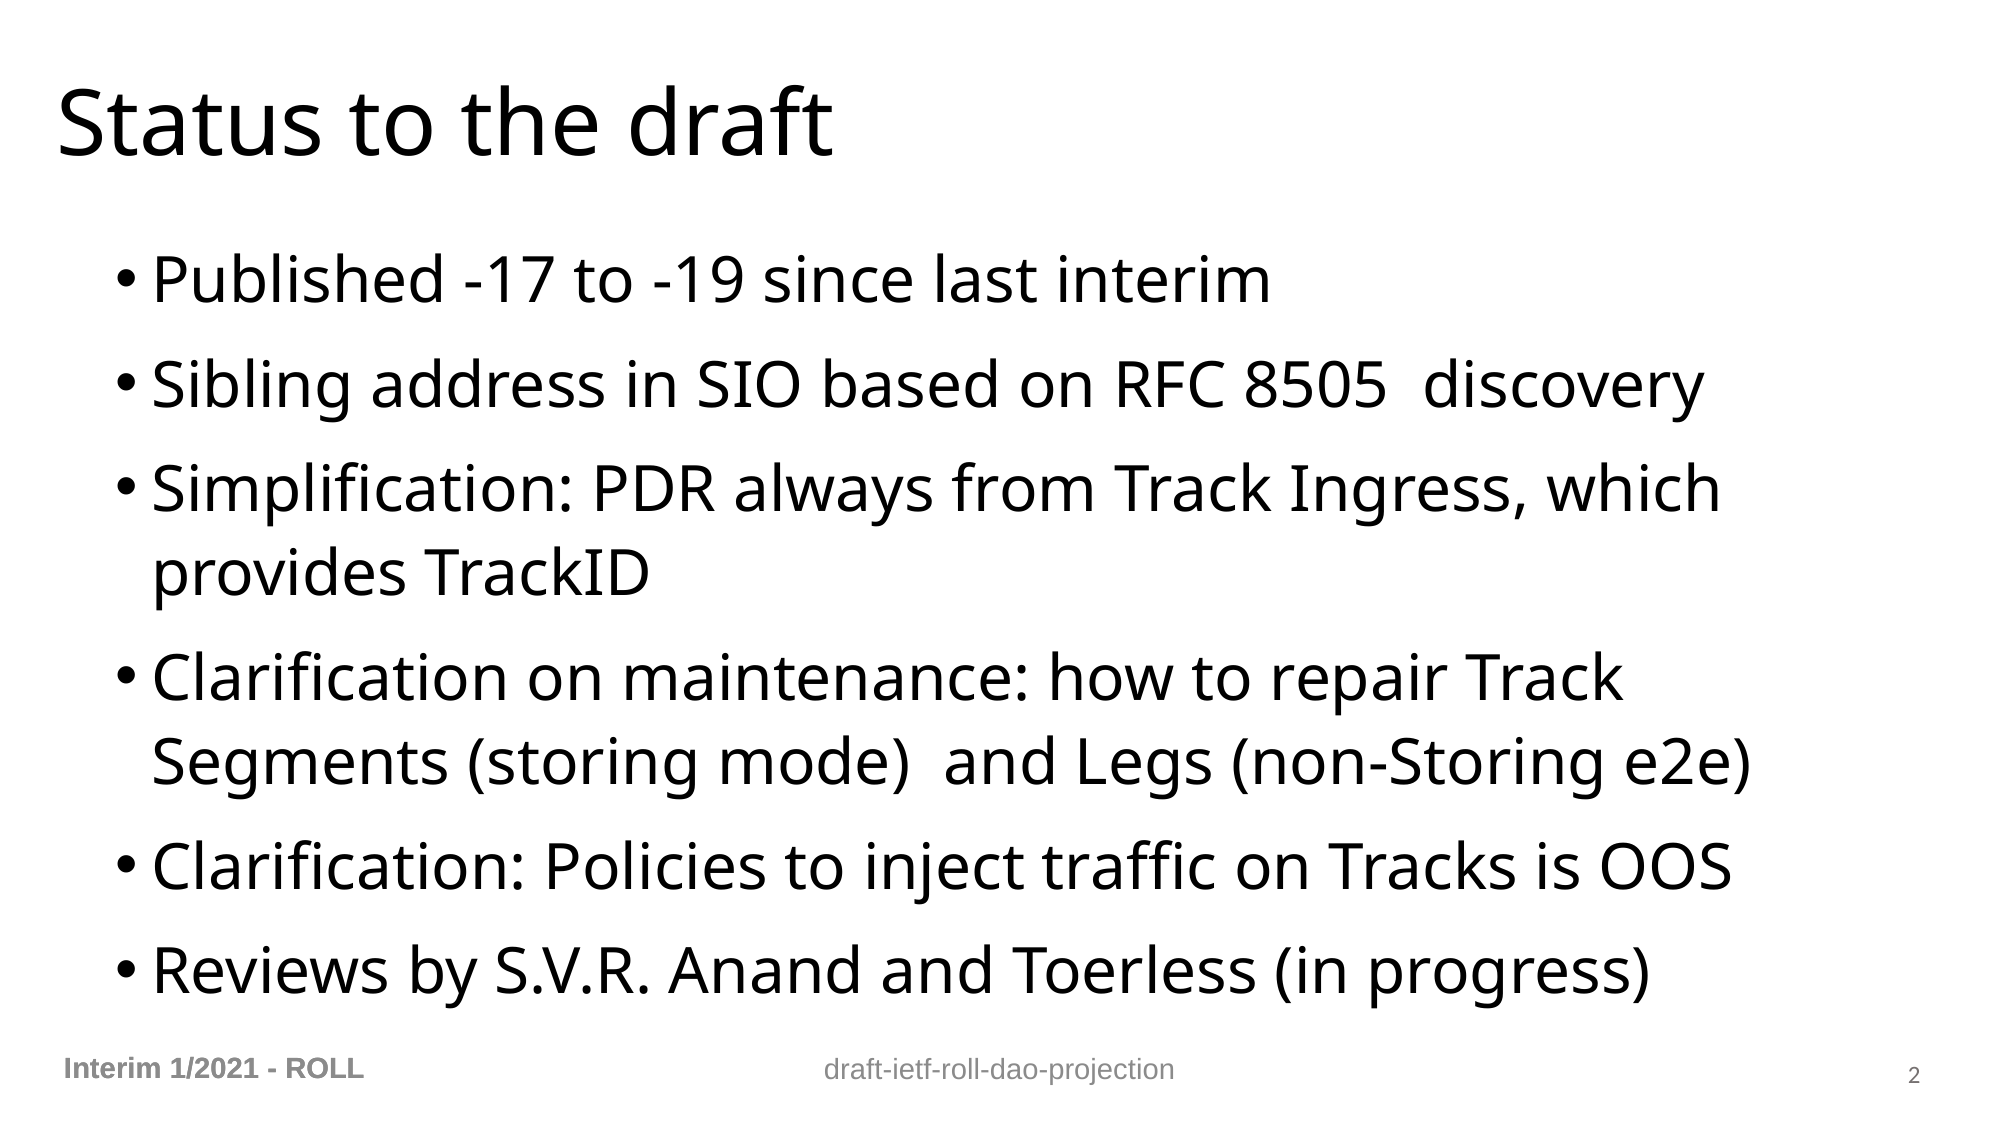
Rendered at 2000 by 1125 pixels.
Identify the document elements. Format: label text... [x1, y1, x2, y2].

title Status to the draft [41, 16, 1767, 235]
list Published -17 to -19 since last interim Sibling address in SIO based on RFC 8505 discovery Simplification: PDR always from Track Ingress, which provides TrackID Clarification on maintenance: how to repair Track Segments (storing mode) and Legs (non-Storing e2e) Clarification: Policies to inject traffic on Tracks is OOS Reviews by S.V.R. Anand and Toerless (in progress) [100, 223, 1947, 1023]
text_box Interim 1/2021 - ROLL [48, 1036, 724, 1097]
